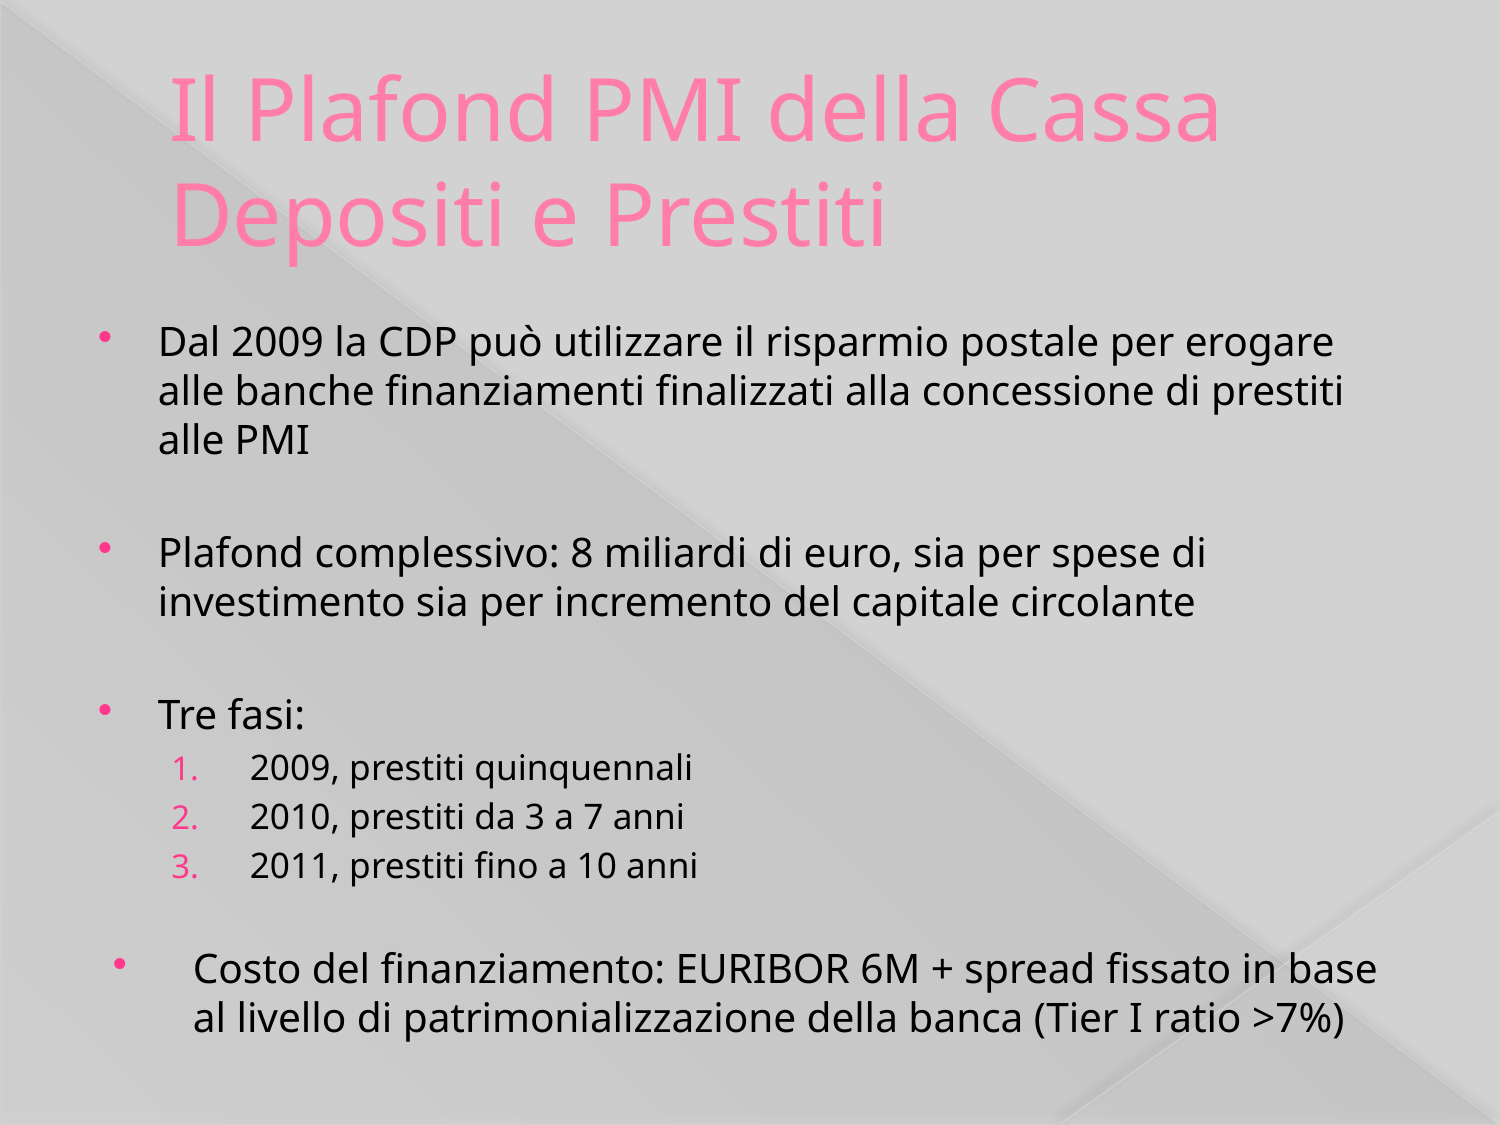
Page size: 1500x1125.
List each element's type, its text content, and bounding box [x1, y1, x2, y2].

list Dal 2009 la CDP può utilizzare il risparmio postale per erogare alle banche finanziamenti finalizzati alla concessione di prestiti alle PMI Plafond complessivo: 8 miliardi di euro, sia per spese di investimento sia per incremento del capitale circolante Tre fasi: 2009, prestiti quinquennali 2010, prestiti da 3 a 7 anni 2011, prestiti fino a 10 anni Costo del finanziamento: EURIBOR 6M + spread fissato in base al livello di patrimonializzazione della banca (Tier I ratio >7%) [75, 308, 1425, 1059]
title Il Plafond PMI della Cassa Depositi e Prestiti [75, 43, 1425, 274]
